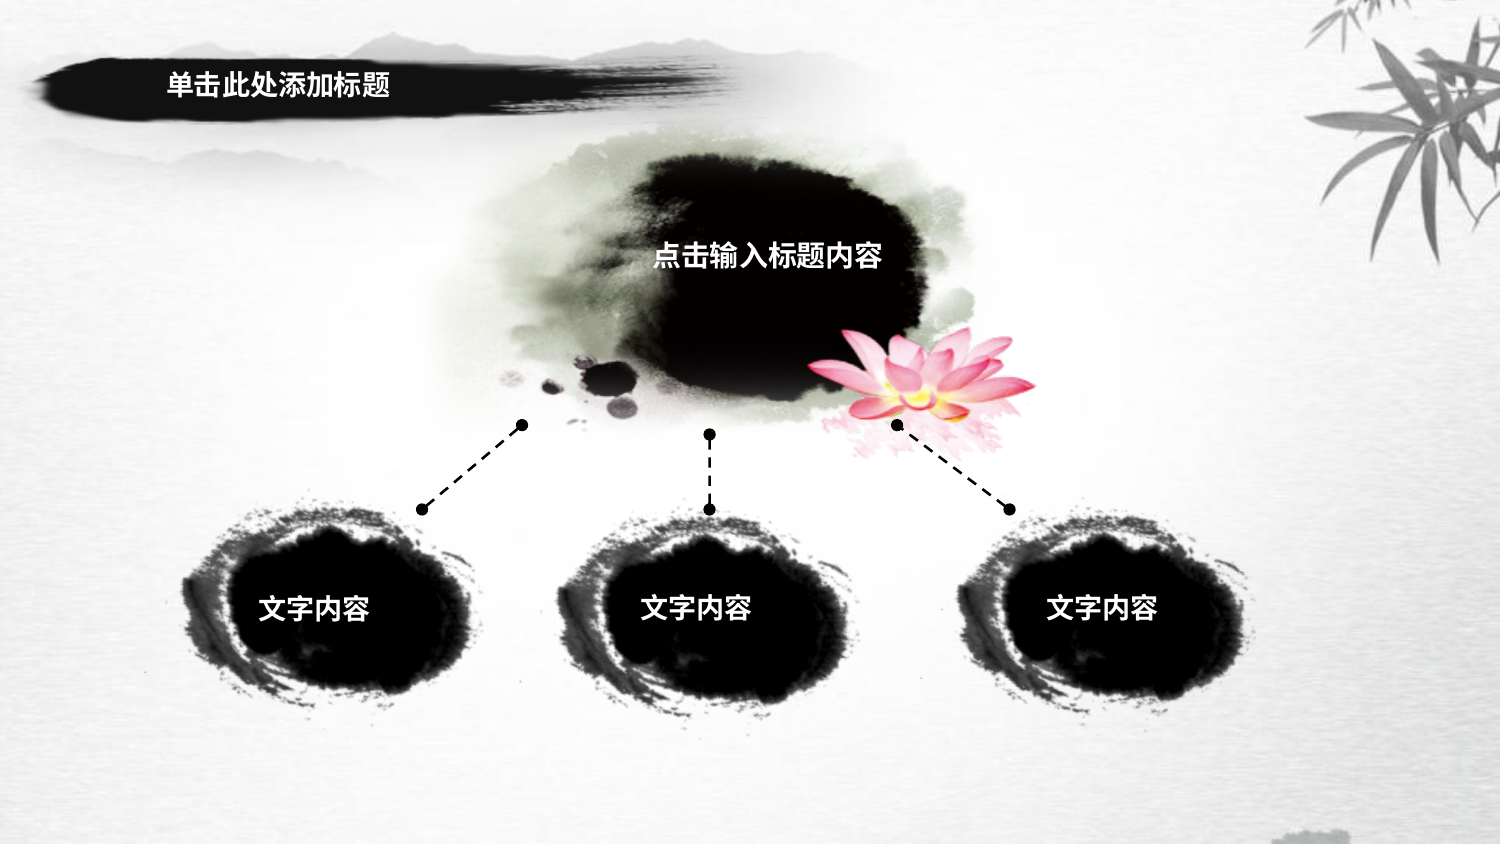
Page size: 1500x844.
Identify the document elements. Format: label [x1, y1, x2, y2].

text_box [0, 16, 815, 134]
picture [0, 0, 1500, 844]
